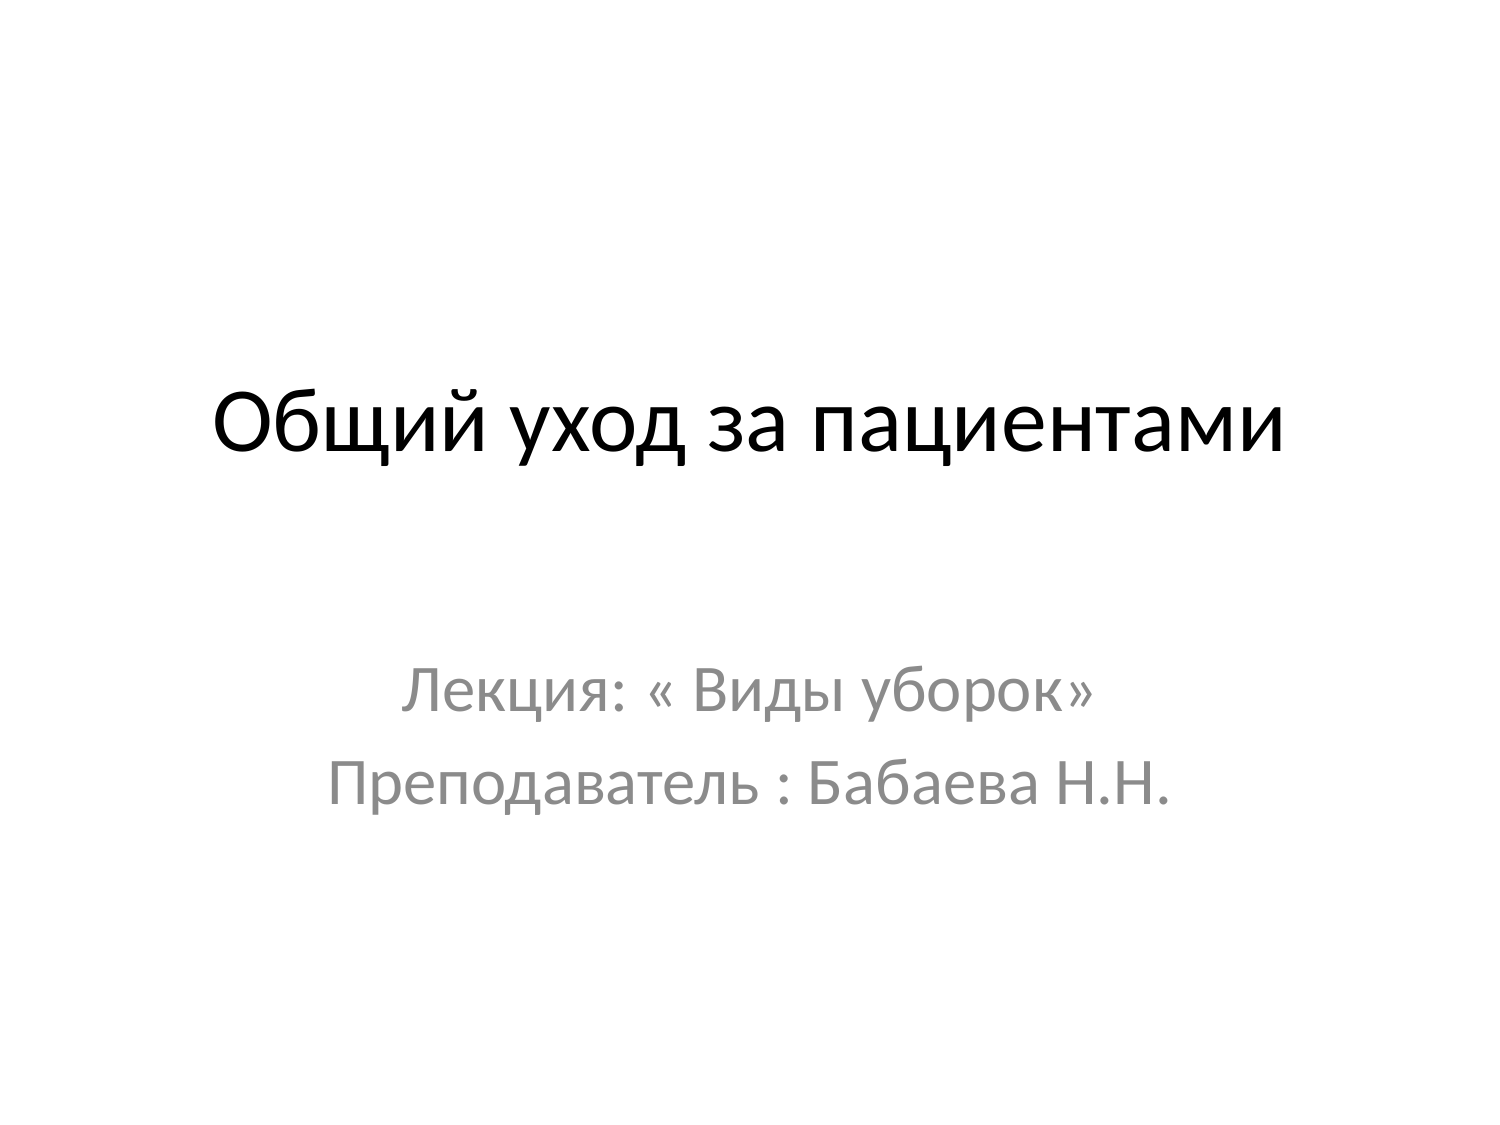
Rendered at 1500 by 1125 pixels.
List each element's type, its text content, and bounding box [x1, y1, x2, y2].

subtitle Лекция: « Виды уборок» Преподаватель : Бабаева Н.Н. [225, 637, 1275, 925]
title Общий уход за пациентами [112, 349, 1388, 591]
